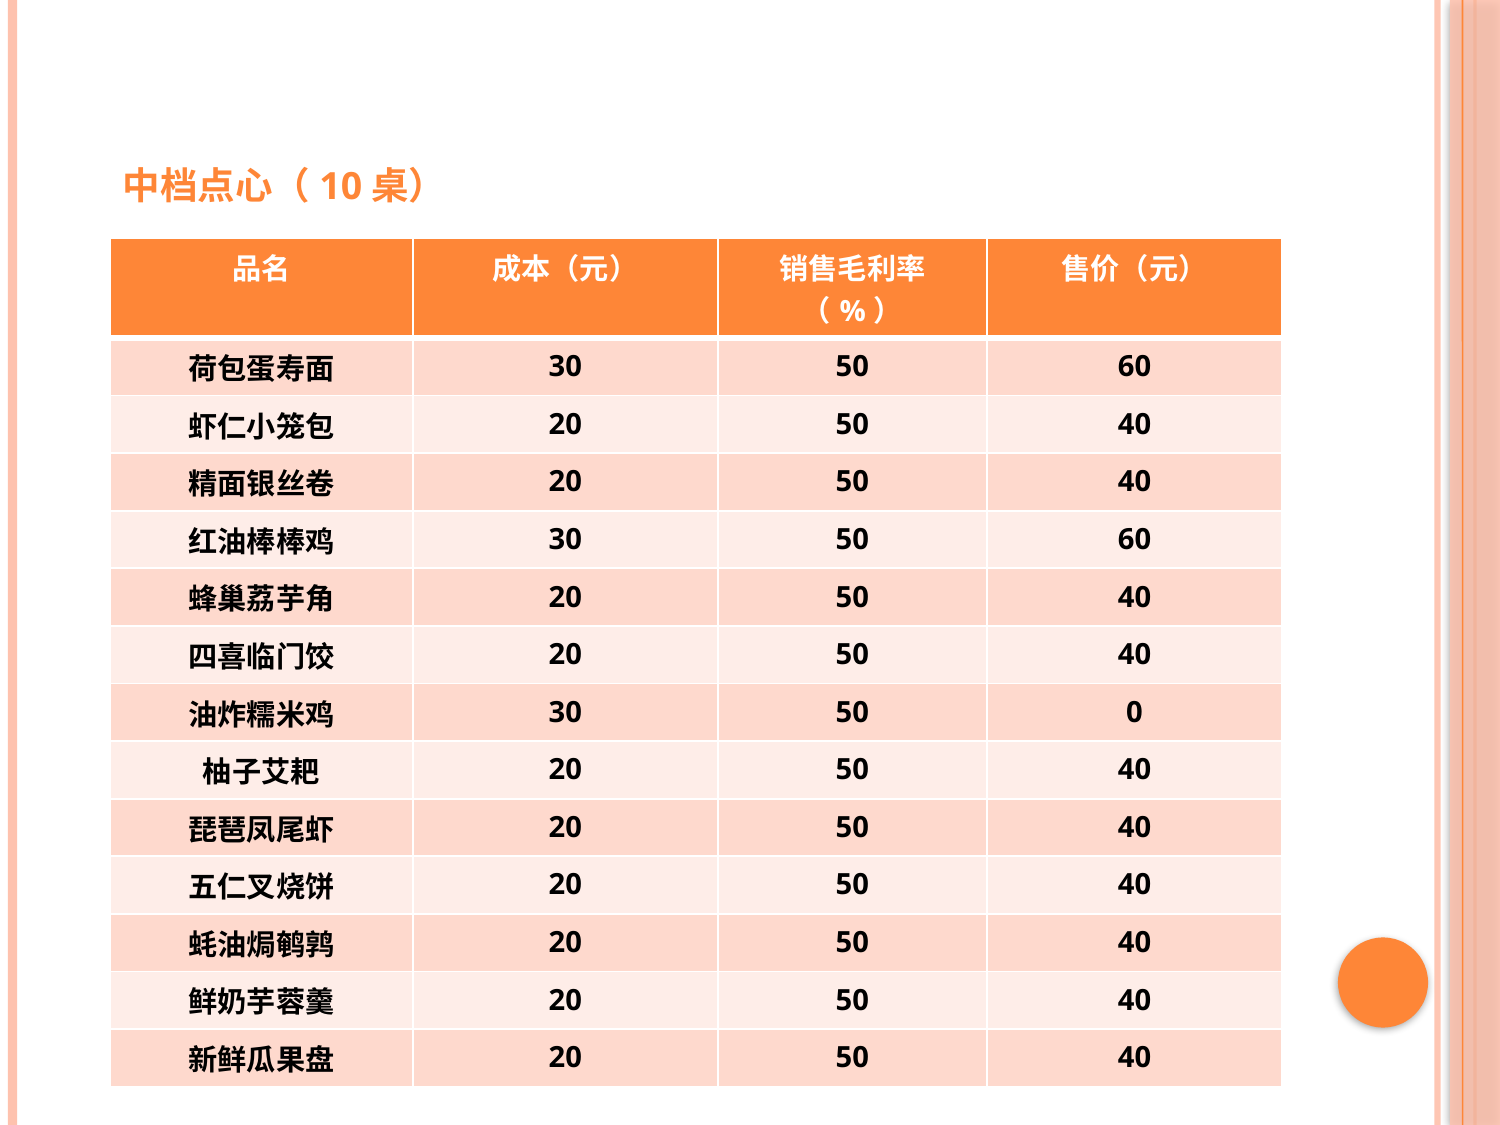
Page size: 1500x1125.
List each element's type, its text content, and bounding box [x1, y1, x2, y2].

table_cell 60 [988, 512, 1281, 567]
table_cell 20 [414, 1030, 717, 1086]
table_cell 蚝油焗鹌鹑 [111, 915, 412, 971]
table_cell 琵琶凤尾虾 [111, 800, 412, 855]
table_cell 40 [988, 915, 1281, 971]
table_cell 50 [719, 684, 986, 740]
table_cell 40 [988, 857, 1281, 913]
table_cell 鲜奶芋蓉羹 [111, 972, 412, 1028]
table_cell 20 [414, 569, 717, 625]
table_cell 20 [414, 800, 717, 855]
table_cell 50 [719, 396, 986, 452]
table_cell 20 [414, 742, 717, 798]
table_cell 60 [988, 341, 1281, 395]
table_cell 50 [719, 857, 986, 913]
table_header 销售毛利率（%） [719, 239, 986, 335]
table_cell 新鲜瓜果盘 [111, 1030, 412, 1086]
table_cell 40 [988, 454, 1281, 510]
table_cell 50 [719, 569, 986, 625]
table_header 成本（元） [414, 239, 717, 335]
table_cell 20 [414, 396, 717, 452]
text_box 中档点心（10桌） [108, 154, 550, 215]
table_cell 40 [988, 569, 1281, 625]
table_cell 20 [414, 915, 717, 971]
table_header 品名 [111, 239, 412, 335]
table_cell 精面银丝卷 [111, 454, 412, 510]
table_cell 50 [719, 972, 986, 1028]
table_cell 50 [719, 915, 986, 971]
table_cell 50 [719, 454, 986, 510]
table_cell 30 [414, 684, 717, 740]
table_cell 蜂巢荔芋角 [111, 569, 412, 625]
table_cell 50 [719, 512, 986, 567]
table_cell 20 [414, 972, 717, 1028]
table_cell 荷包蛋寿面 [111, 341, 412, 395]
table_cell 50 [719, 1030, 986, 1086]
table_cell 40 [988, 742, 1281, 798]
table_cell 30 [414, 341, 717, 395]
table_cell 20 [414, 454, 717, 510]
table_cell 柚子艾耙 [111, 742, 412, 798]
table_cell 20 [414, 627, 717, 683]
table_cell 50 [719, 627, 986, 683]
table_header 售价（元） [988, 239, 1281, 335]
table_cell 30 [414, 512, 717, 567]
table_cell 虾仁小笼包 [111, 396, 412, 452]
table_cell 40 [988, 396, 1281, 452]
table_cell 0 [988, 684, 1281, 740]
table_cell 40 [988, 1030, 1281, 1086]
table_cell 40 [988, 627, 1281, 683]
table_cell 五仁叉烧饼 [111, 857, 412, 913]
table_cell 四喜临门饺 [111, 627, 412, 683]
table_cell 50 [719, 341, 986, 395]
table_cell 50 [719, 800, 986, 855]
table_cell 40 [988, 972, 1281, 1028]
table_cell 40 [988, 800, 1281, 855]
table_cell 红油棒棒鸡 [111, 512, 412, 567]
table_cell 20 [414, 857, 717, 913]
table_cell 50 [719, 742, 986, 798]
table_cell 油炸糯米鸡 [111, 684, 412, 740]
